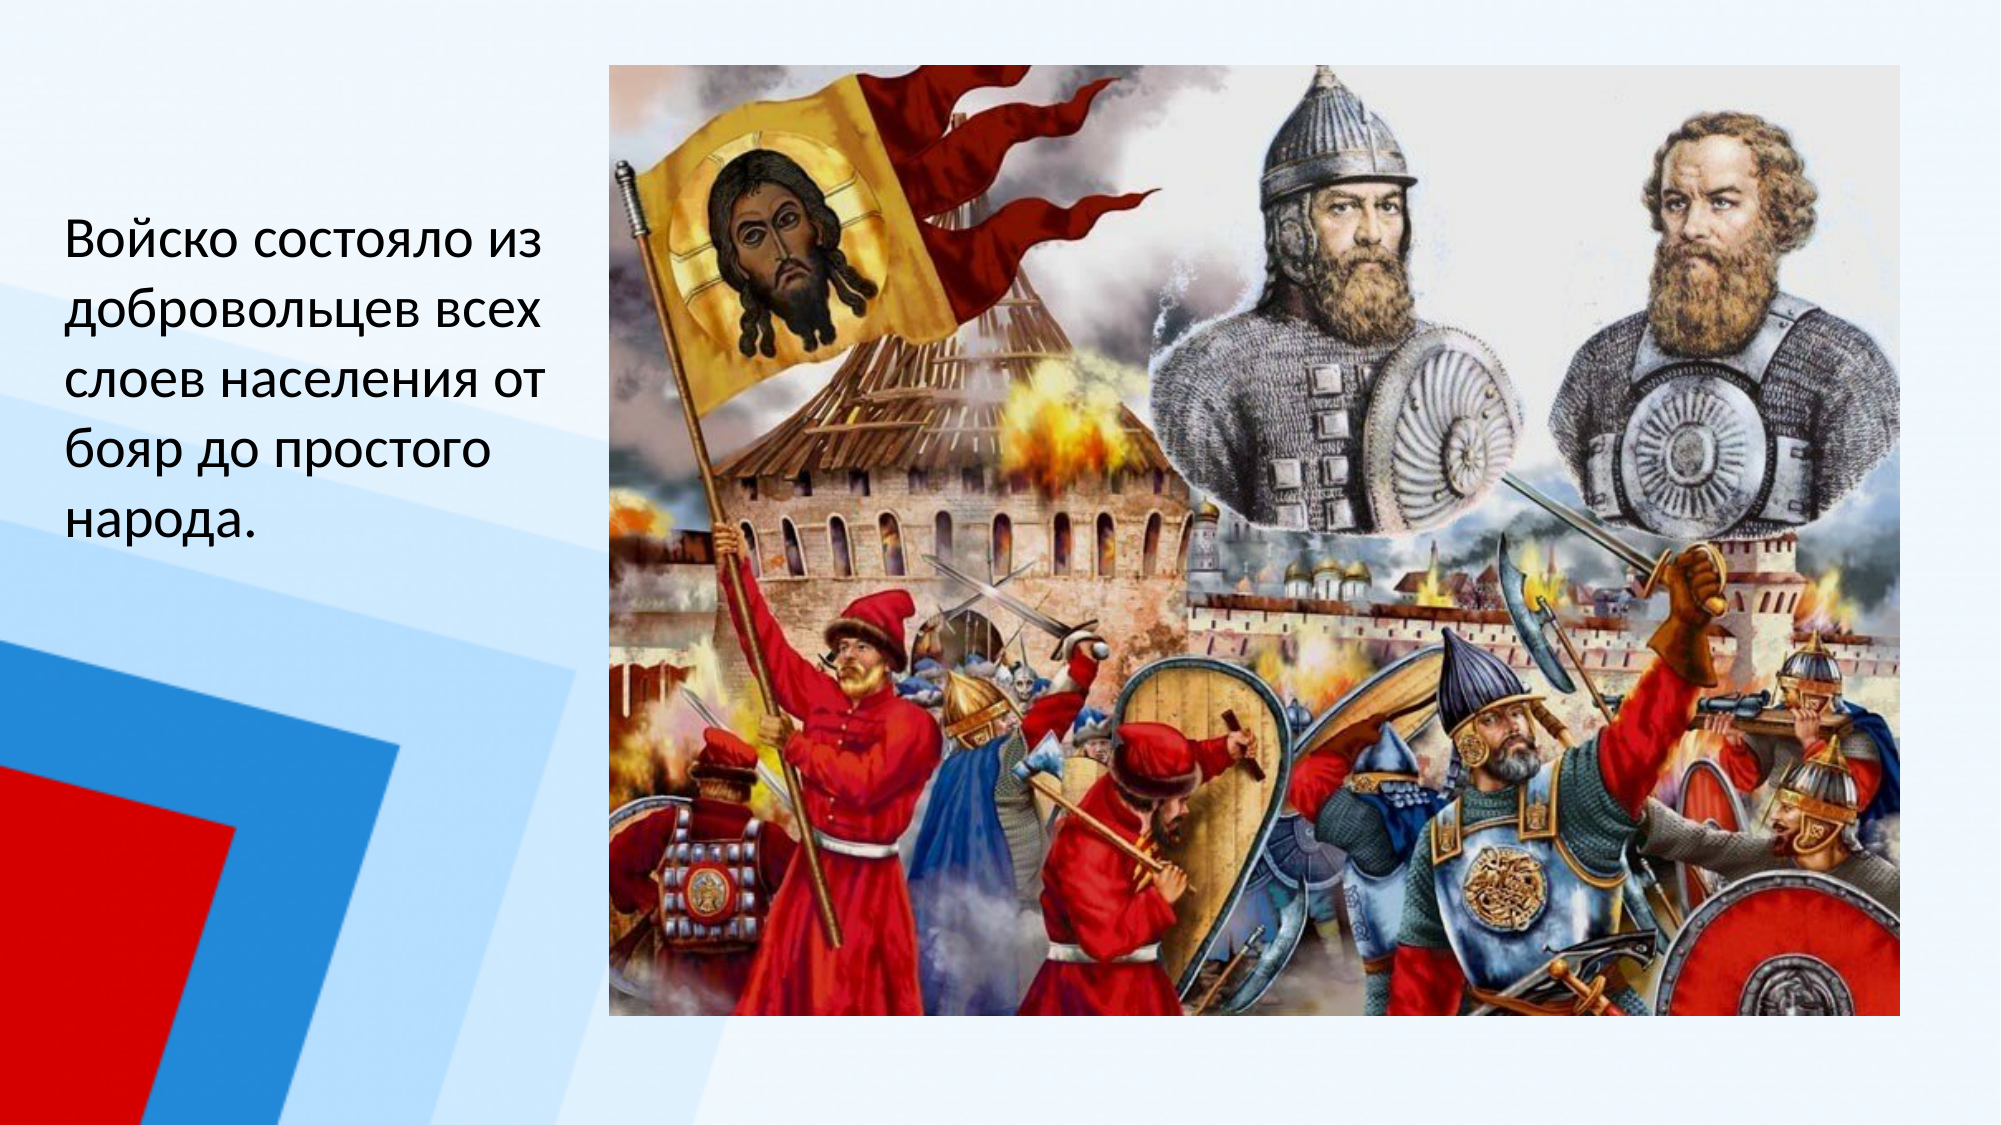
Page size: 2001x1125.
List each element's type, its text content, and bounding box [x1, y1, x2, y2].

picture [0, 0, 2001, 1125]
text_box Войско состояло из добровольцев всех слоев населения от бояр до простого народа. [49, 191, 571, 557]
